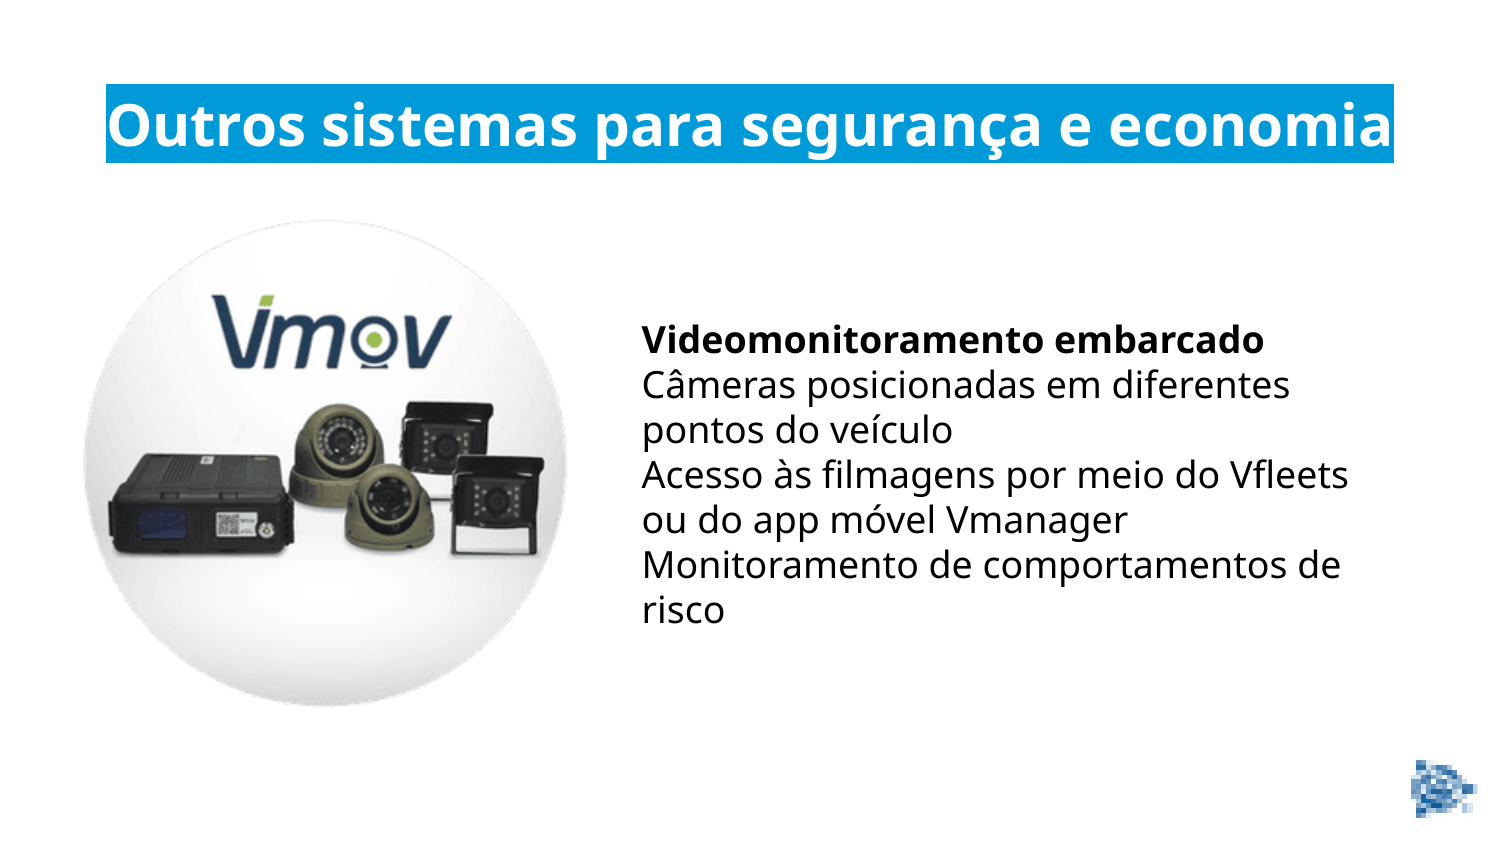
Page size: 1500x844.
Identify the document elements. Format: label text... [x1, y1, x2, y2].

picture [50, 200, 618, 736]
title Outros sistemas para segurança e economia [51, 72, 1449, 167]
text_box Videomonitoramento embarcado Câmeras posicionadas em diferentes pontos do veículo Acesso às filmagens por meio do Vfleets ou do app móvel Vmanager Monitoramento de comportamentos de risco [626, 301, 1407, 636]
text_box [1406, 751, 1489, 828]
